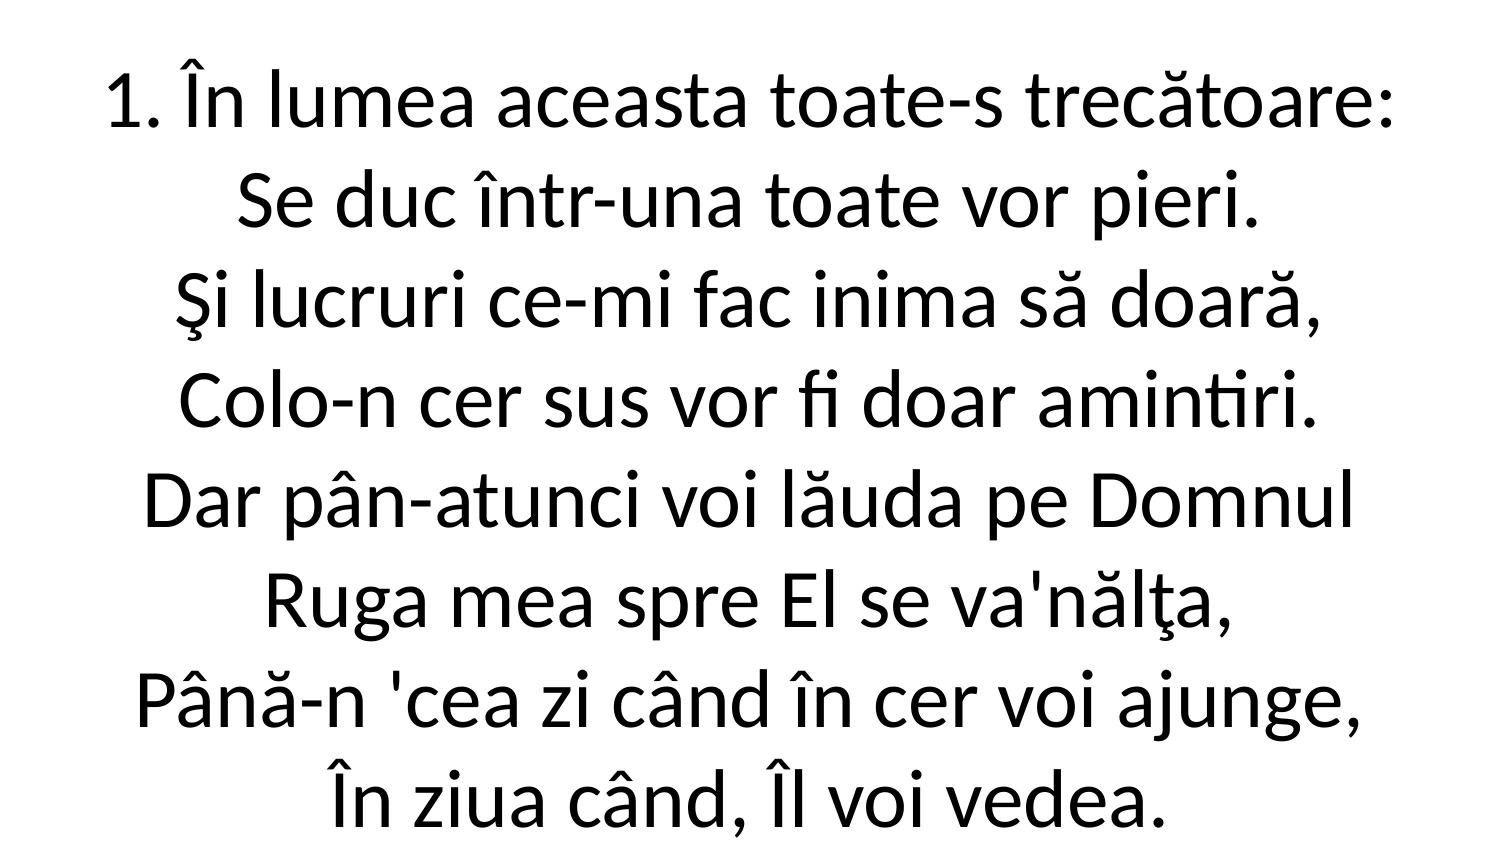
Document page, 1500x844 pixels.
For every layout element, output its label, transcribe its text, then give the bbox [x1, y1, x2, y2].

text_box 1. În lumea aceasta toate-s trecătoare: Se duc într-una toate vor pieri. Şi lucruri ce-mi fac inima să doară, Colo-n cer sus vor fi doar amintiri. Dar pân-atunci voi lăuda pe Domnul Ruga mea spre El se va'nălţa, Până-n 'cea zi când în cer voi ajunge, În ziua când, Îl voi vedea. [86, 0, 1414, 844]
